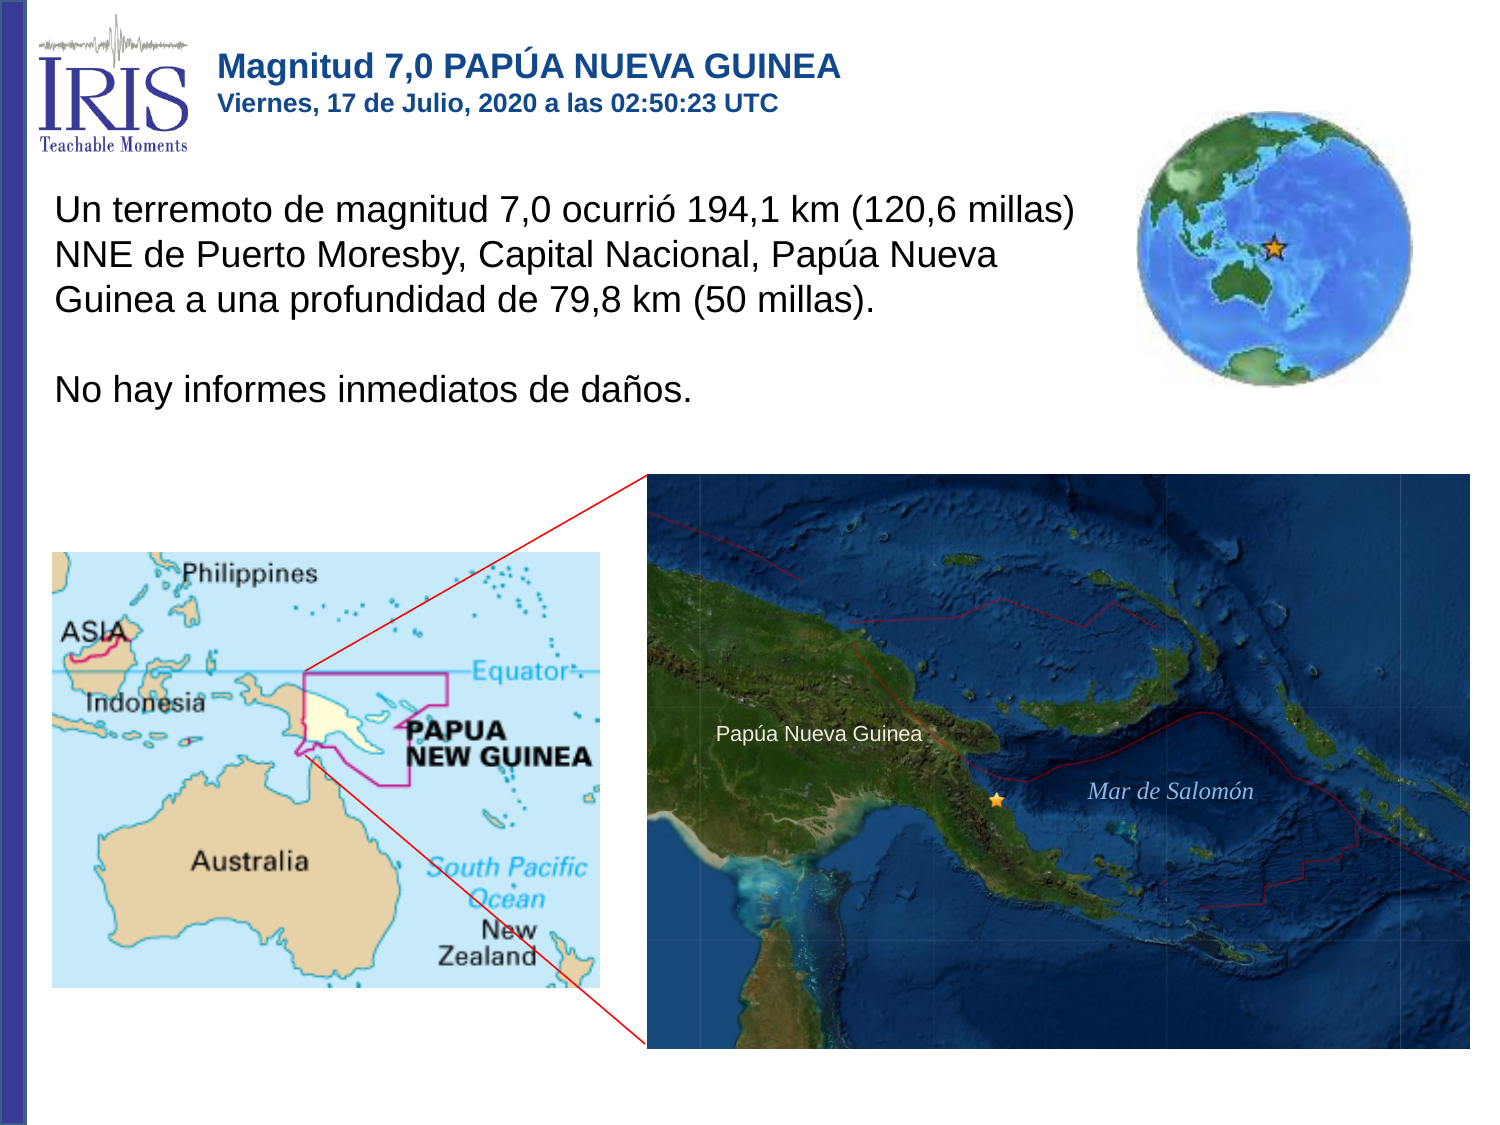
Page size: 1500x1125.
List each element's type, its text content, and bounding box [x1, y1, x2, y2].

text_box Magnitud 7,0 PAPÚA NUEVA GUINEA Viernes, 17 de Julio, 2020 a las 02:50:23 UTC [202, 0, 1499, 125]
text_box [304, 474, 648, 672]
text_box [700, 712, 1286, 813]
text_box [0, 0, 27, 1125]
picture [39, 12, 188, 165]
picture [1136, 111, 1413, 388]
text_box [304, 754, 646, 1045]
text_box Un terremoto de magnitud 7,0 ocurrió 194,1 km (120,6 millas) NNE de Puerto Moresby, Capital Nacional, Papúa Nueva Guinea a una profundidad de 79,8 km (50 millas). No hay informes inmediatos de daños. [39, 177, 1100, 418]
picture [51, 552, 601, 988]
picture [647, 474, 1470, 1050]
